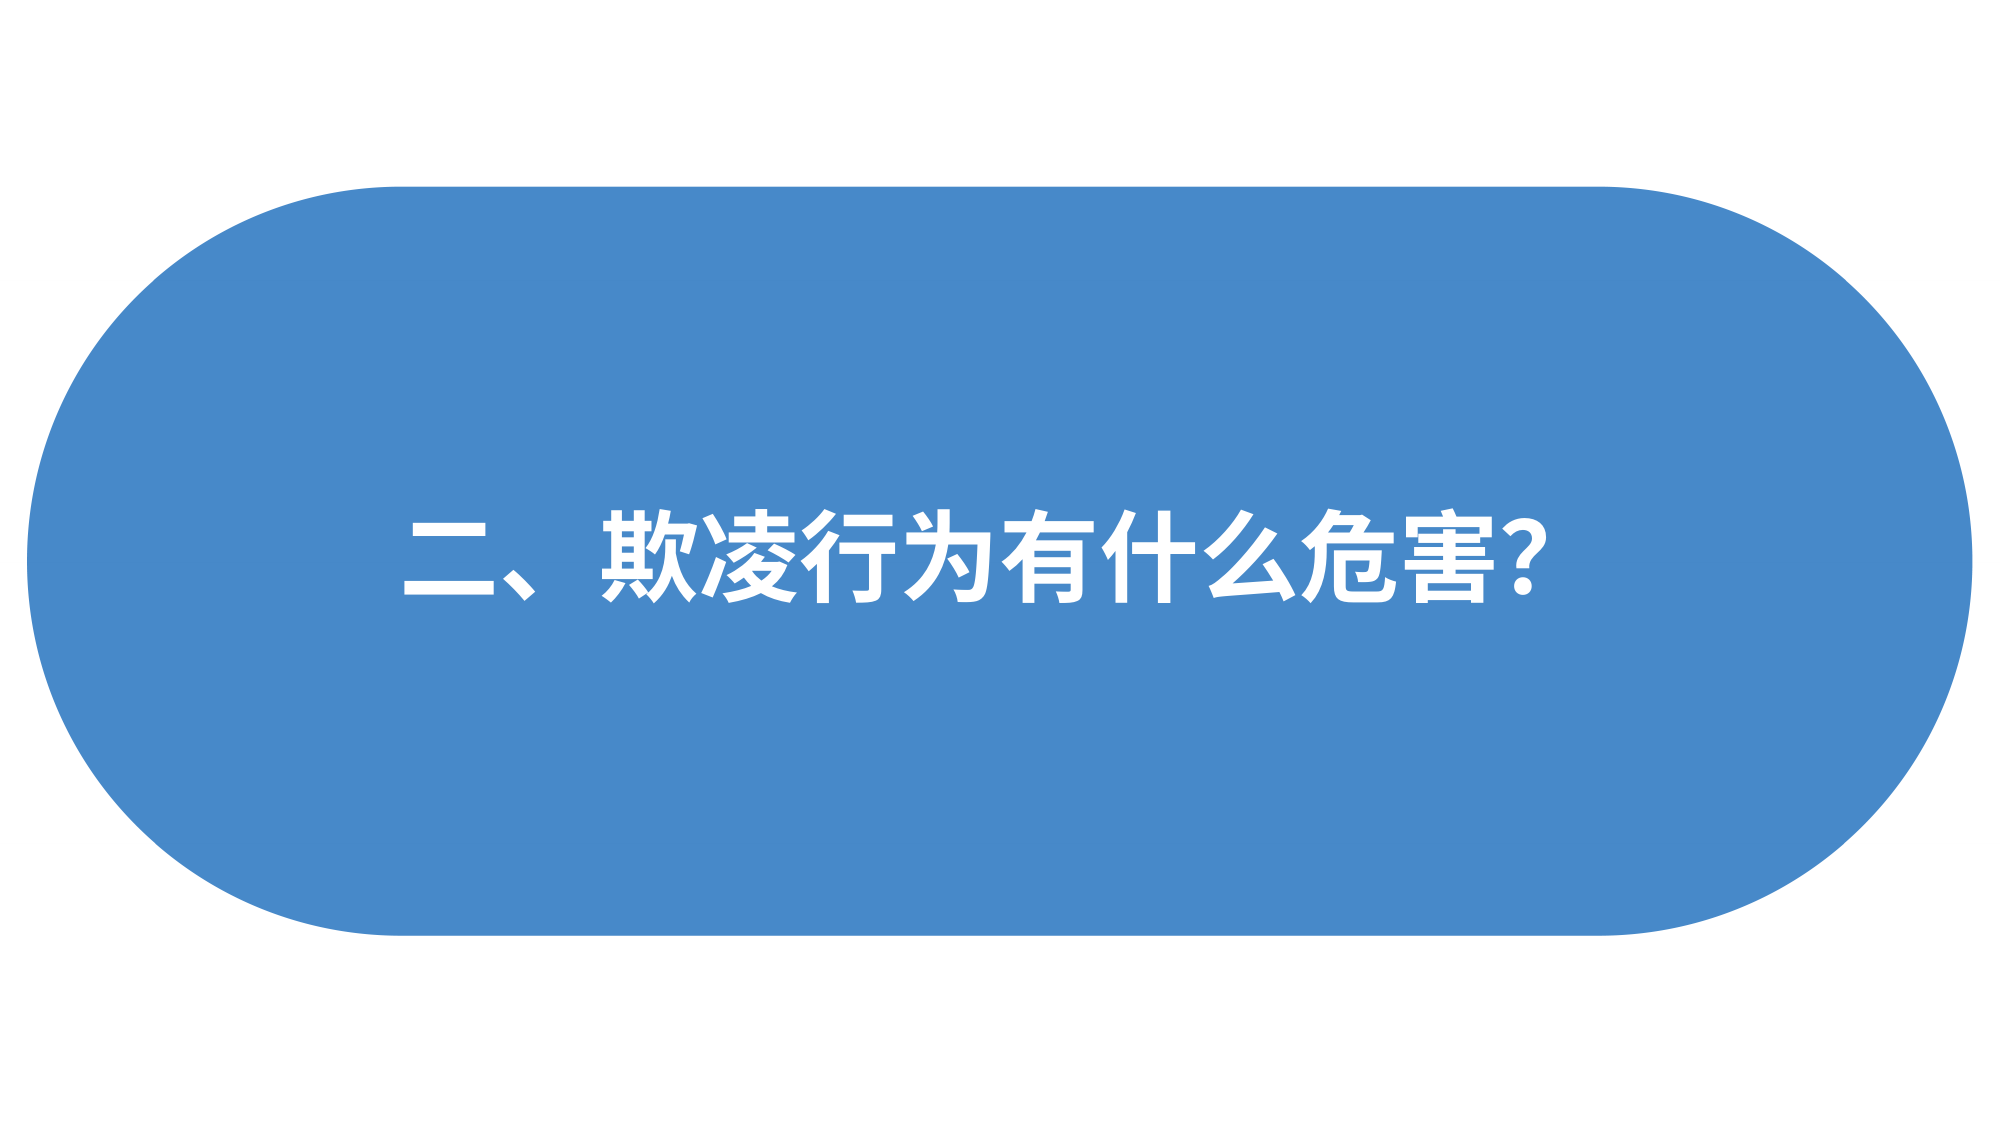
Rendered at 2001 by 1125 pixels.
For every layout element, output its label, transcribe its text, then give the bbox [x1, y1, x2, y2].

picture [0, 0, 2000, 1125]
title 二、欺凌行为有什么危害？ [137, 453, 1863, 672]
